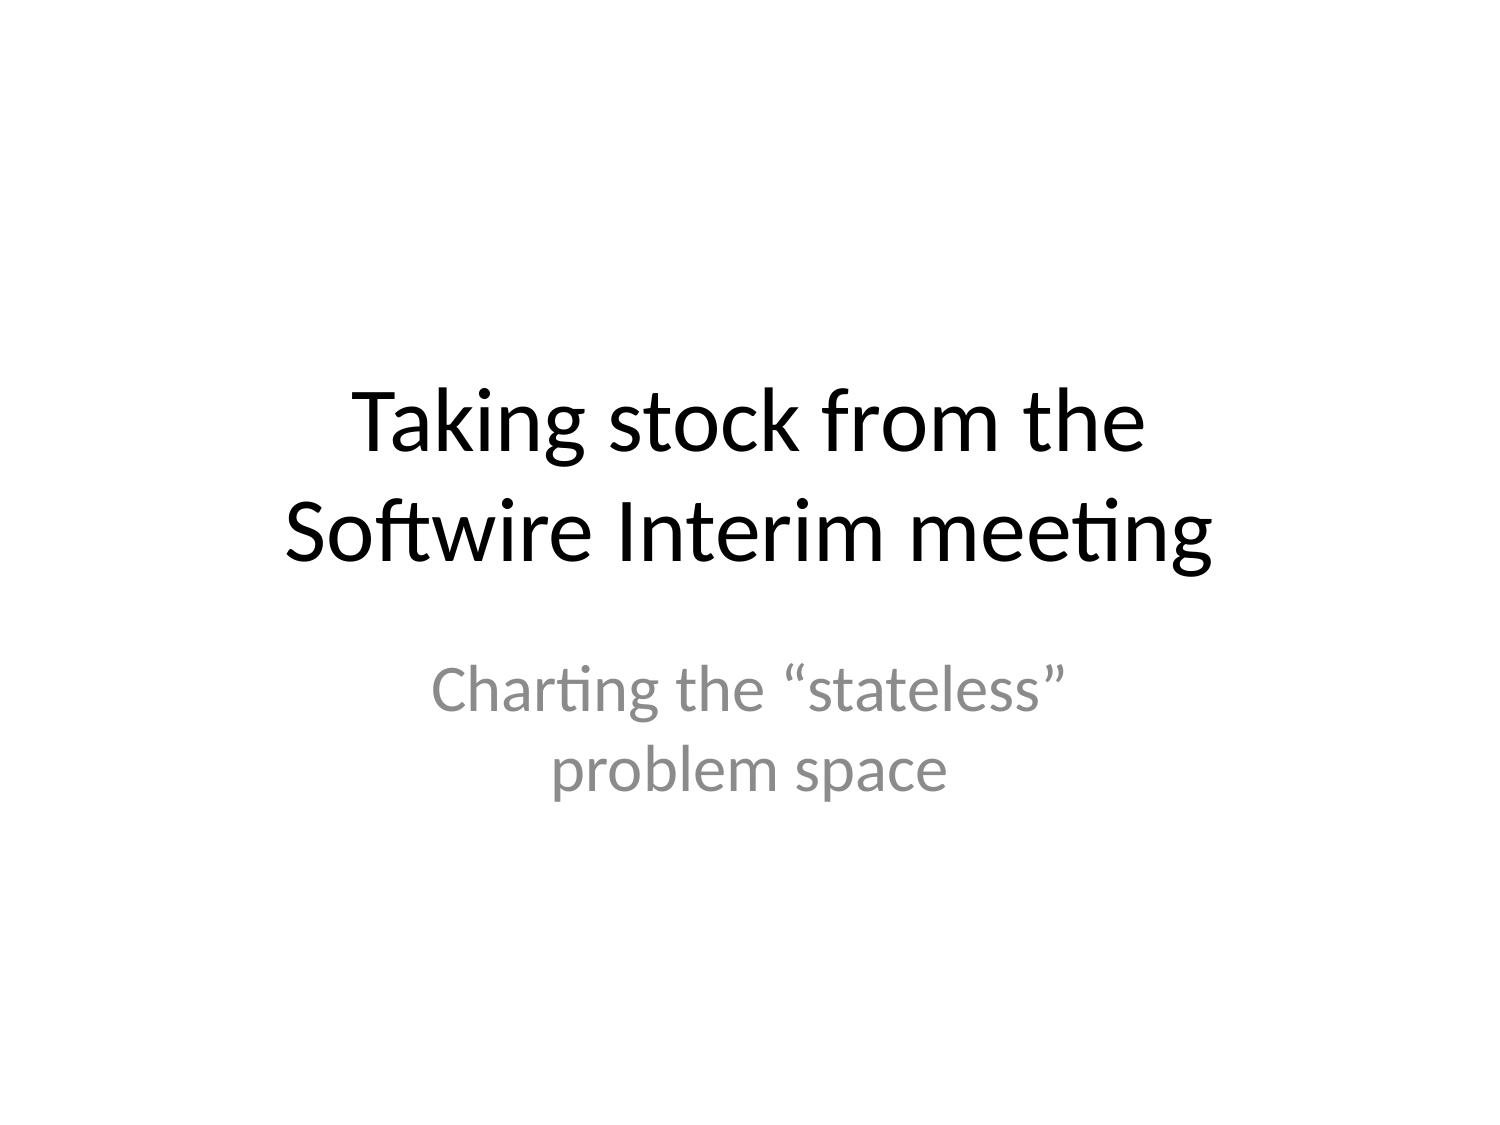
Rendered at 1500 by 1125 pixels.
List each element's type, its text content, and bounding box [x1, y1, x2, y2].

subtitle Charting the “stateless” problem space [225, 637, 1275, 925]
title Taking stock from the Softwire Interim meeting [112, 349, 1388, 591]
